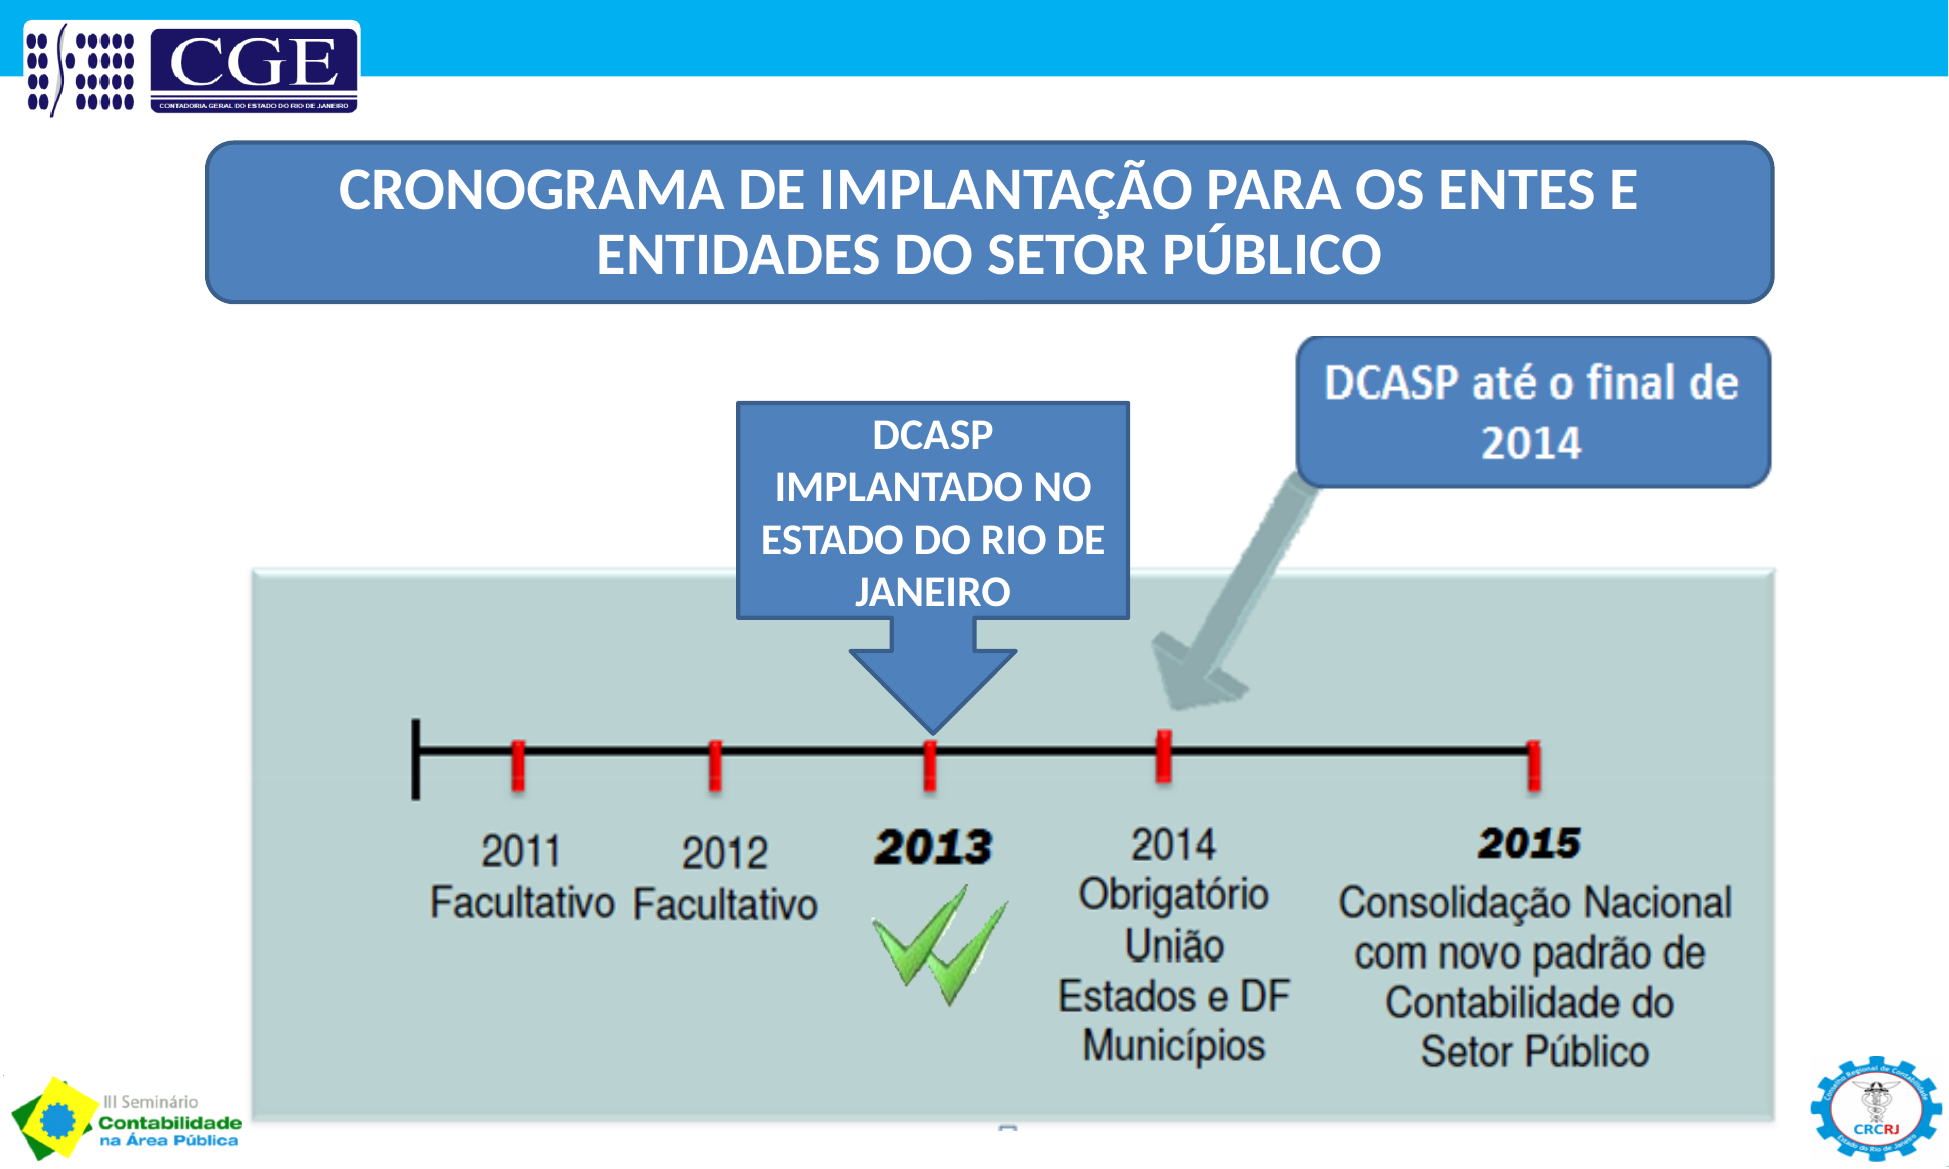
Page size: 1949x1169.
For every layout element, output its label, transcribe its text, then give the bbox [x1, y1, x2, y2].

picture [23, 20, 361, 118]
text_box CRONOGRAMA DE IMPLANTAÇÃO PARA OS ENTES E ENTIDADES DO SETOR PÚBLICO [205, 140, 1775, 305]
picture [1803, 1056, 1949, 1167]
picture [3, 336, 1787, 1168]
